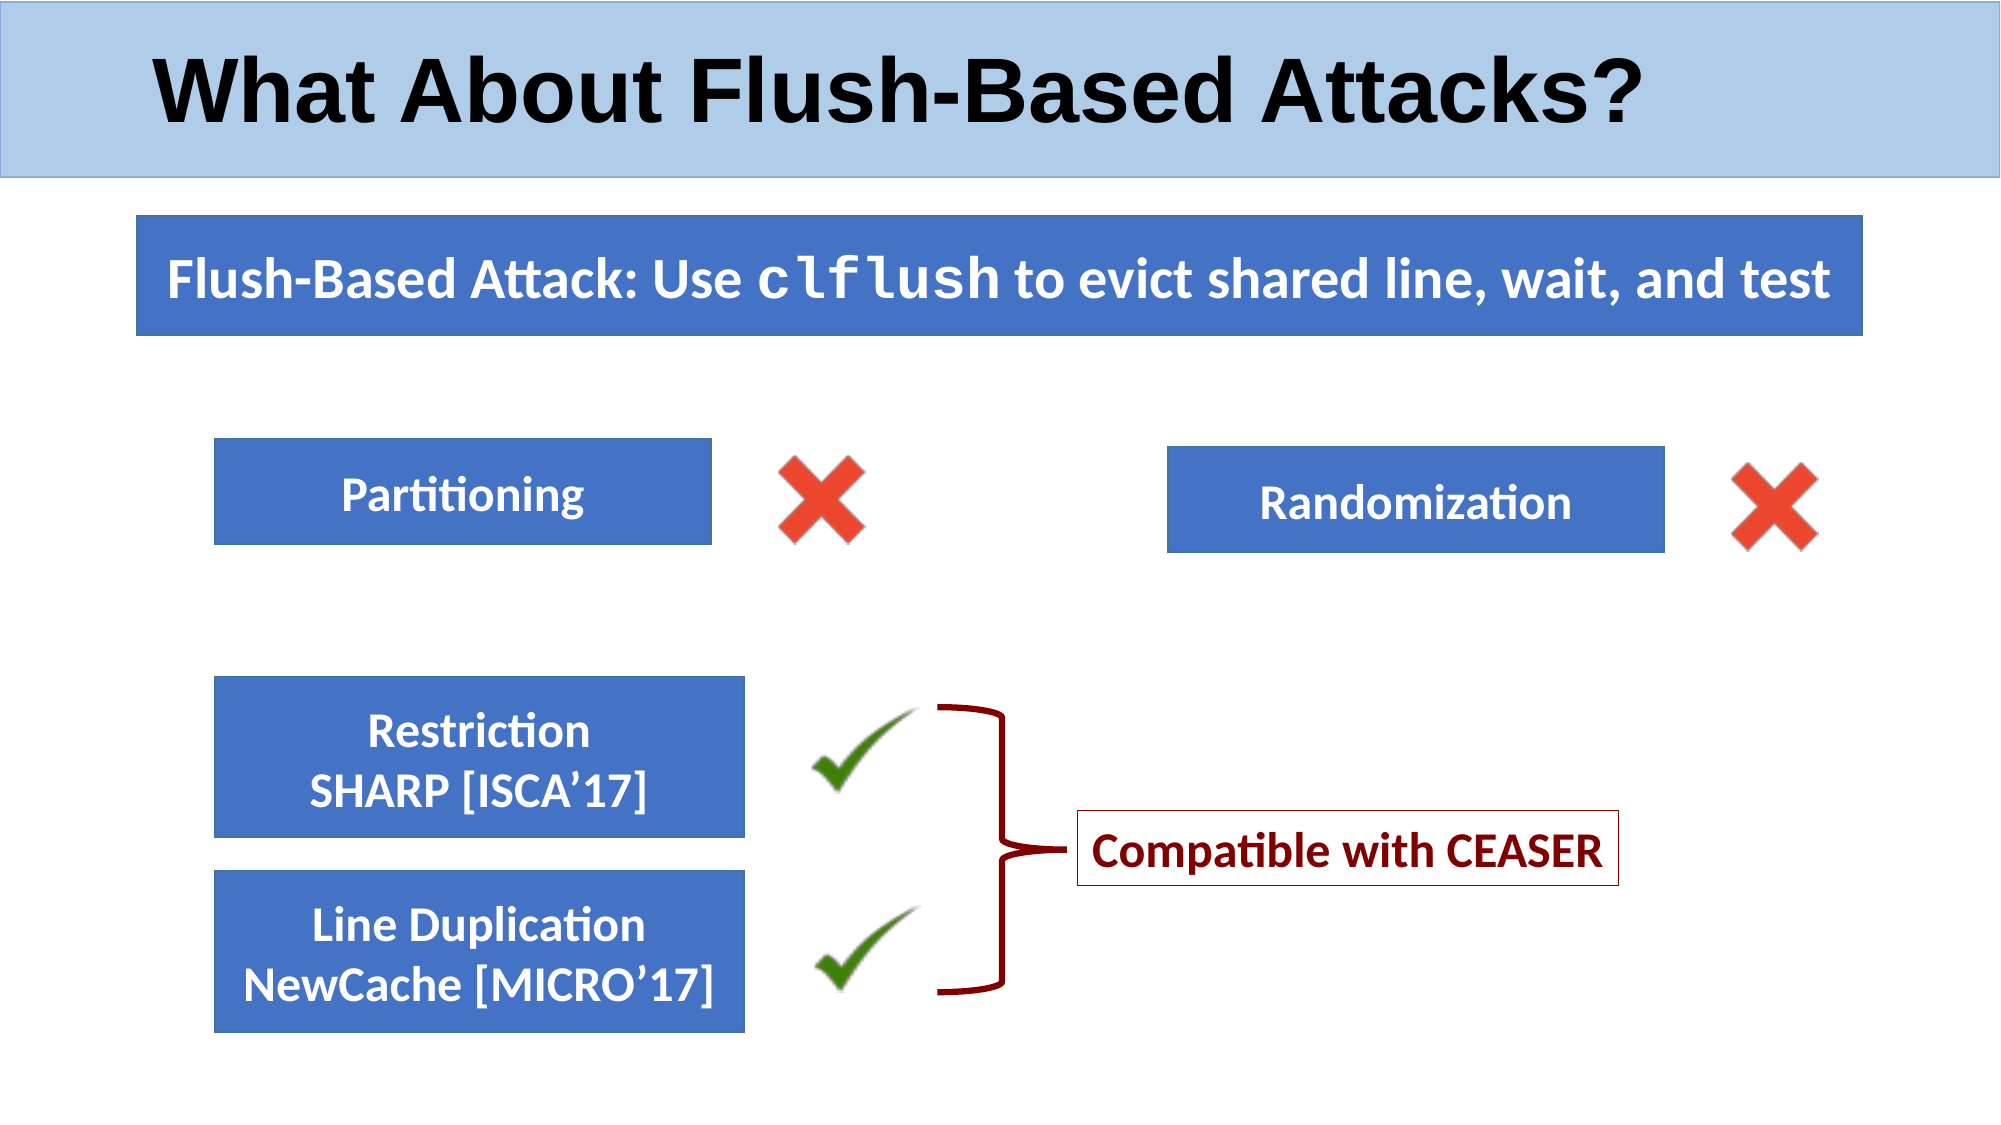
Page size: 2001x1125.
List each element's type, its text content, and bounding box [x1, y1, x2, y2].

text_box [937, 707, 1623, 993]
text_box Randomization [1167, 446, 1665, 553]
picture [778, 455, 866, 545]
title What About Flush-Based Attacks? [137, 34, 1863, 151]
text_box Flush-Based Attack: Use clflush to evict shared line, wait, and test [136, 215, 1863, 336]
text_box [214, 871, 922, 1032]
text_box Partitioning [214, 438, 712, 545]
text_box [214, 677, 920, 837]
picture [1731, 462, 1819, 552]
